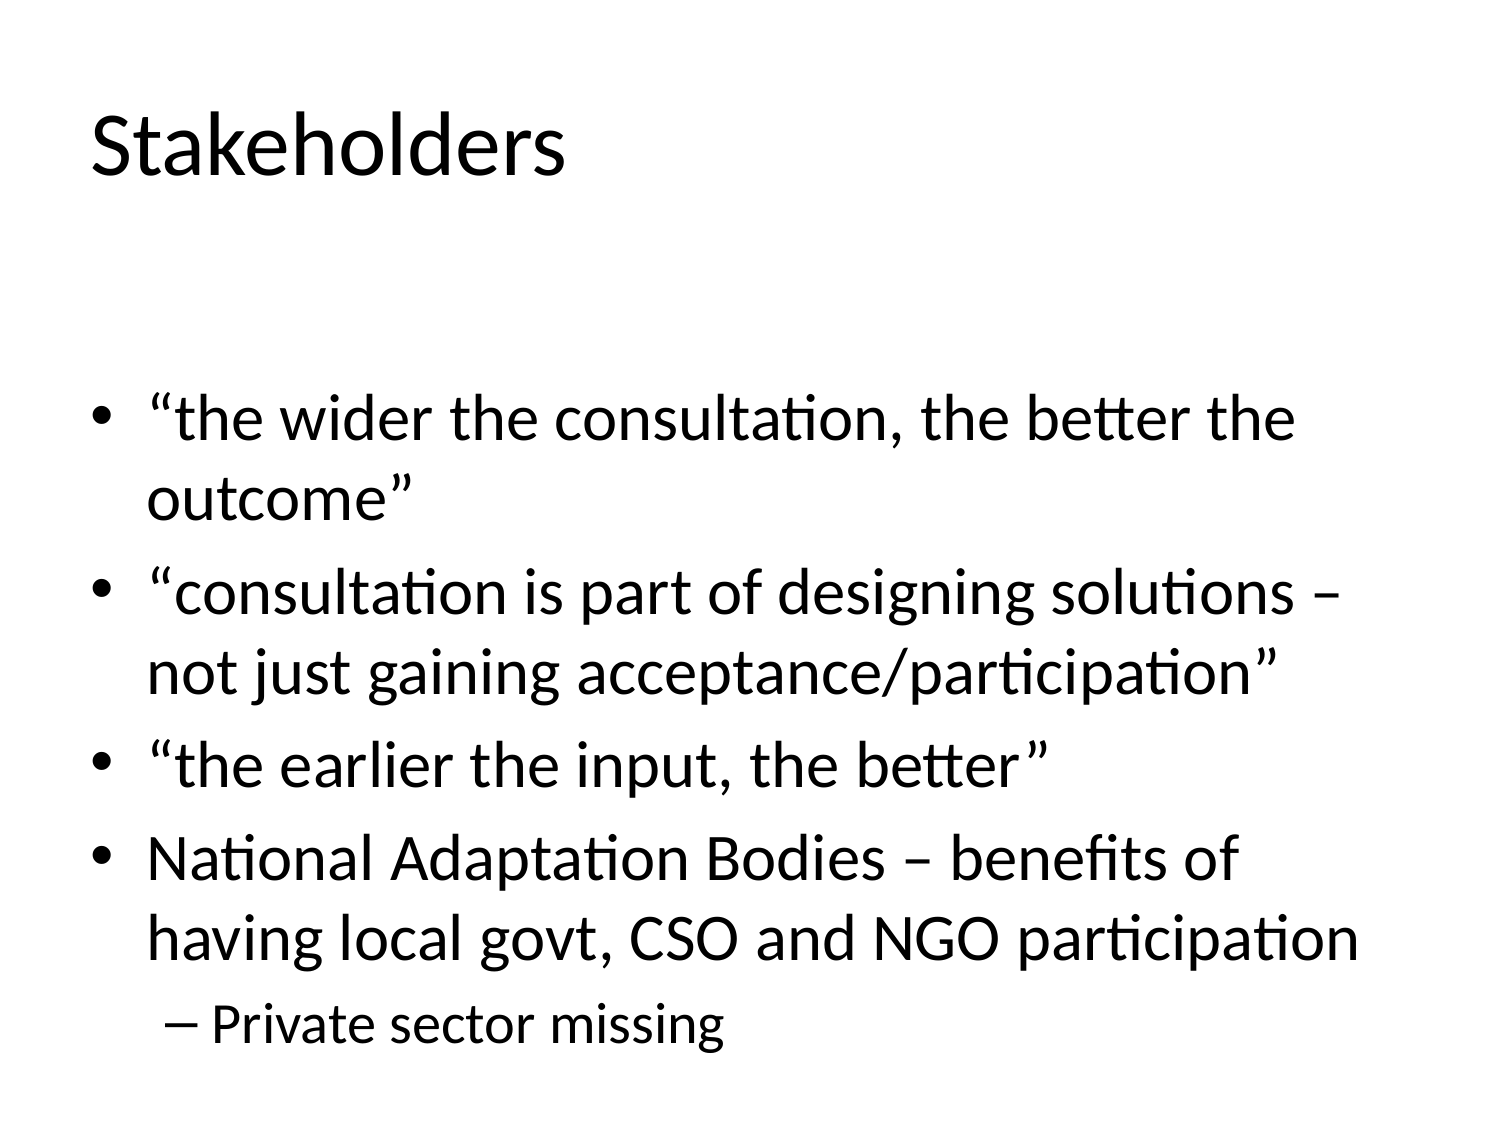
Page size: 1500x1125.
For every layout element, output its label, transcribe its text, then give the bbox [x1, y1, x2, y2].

title Stakeholders [75, 45, 1425, 233]
list “the wider the consultation, the better the outcome” “consultation is part of designing solutions – not just gaining acceptance/participation” “the earlier the input, the better” National Adaptation Bodies – benefits of having local govt, CSO and NGO participation Private sector missing [75, 366, 1425, 1110]
